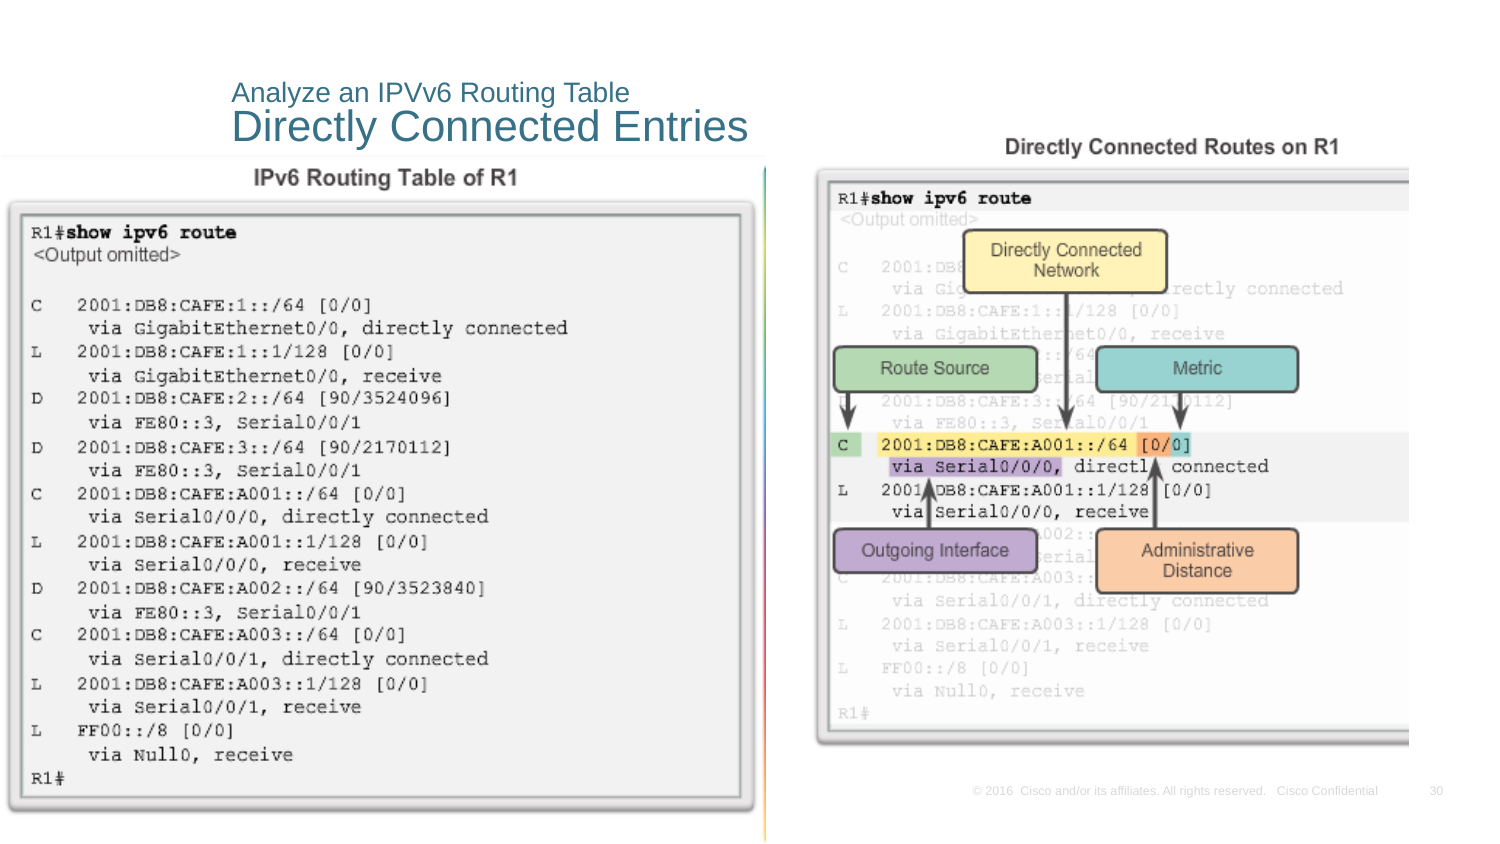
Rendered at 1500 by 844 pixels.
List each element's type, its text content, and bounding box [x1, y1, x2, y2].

picture [811, 134, 1409, 758]
title Analyze an IPVv6 Routing Table Directly Connected Entries [216, 60, 1257, 170]
picture [1, 154, 766, 844]
